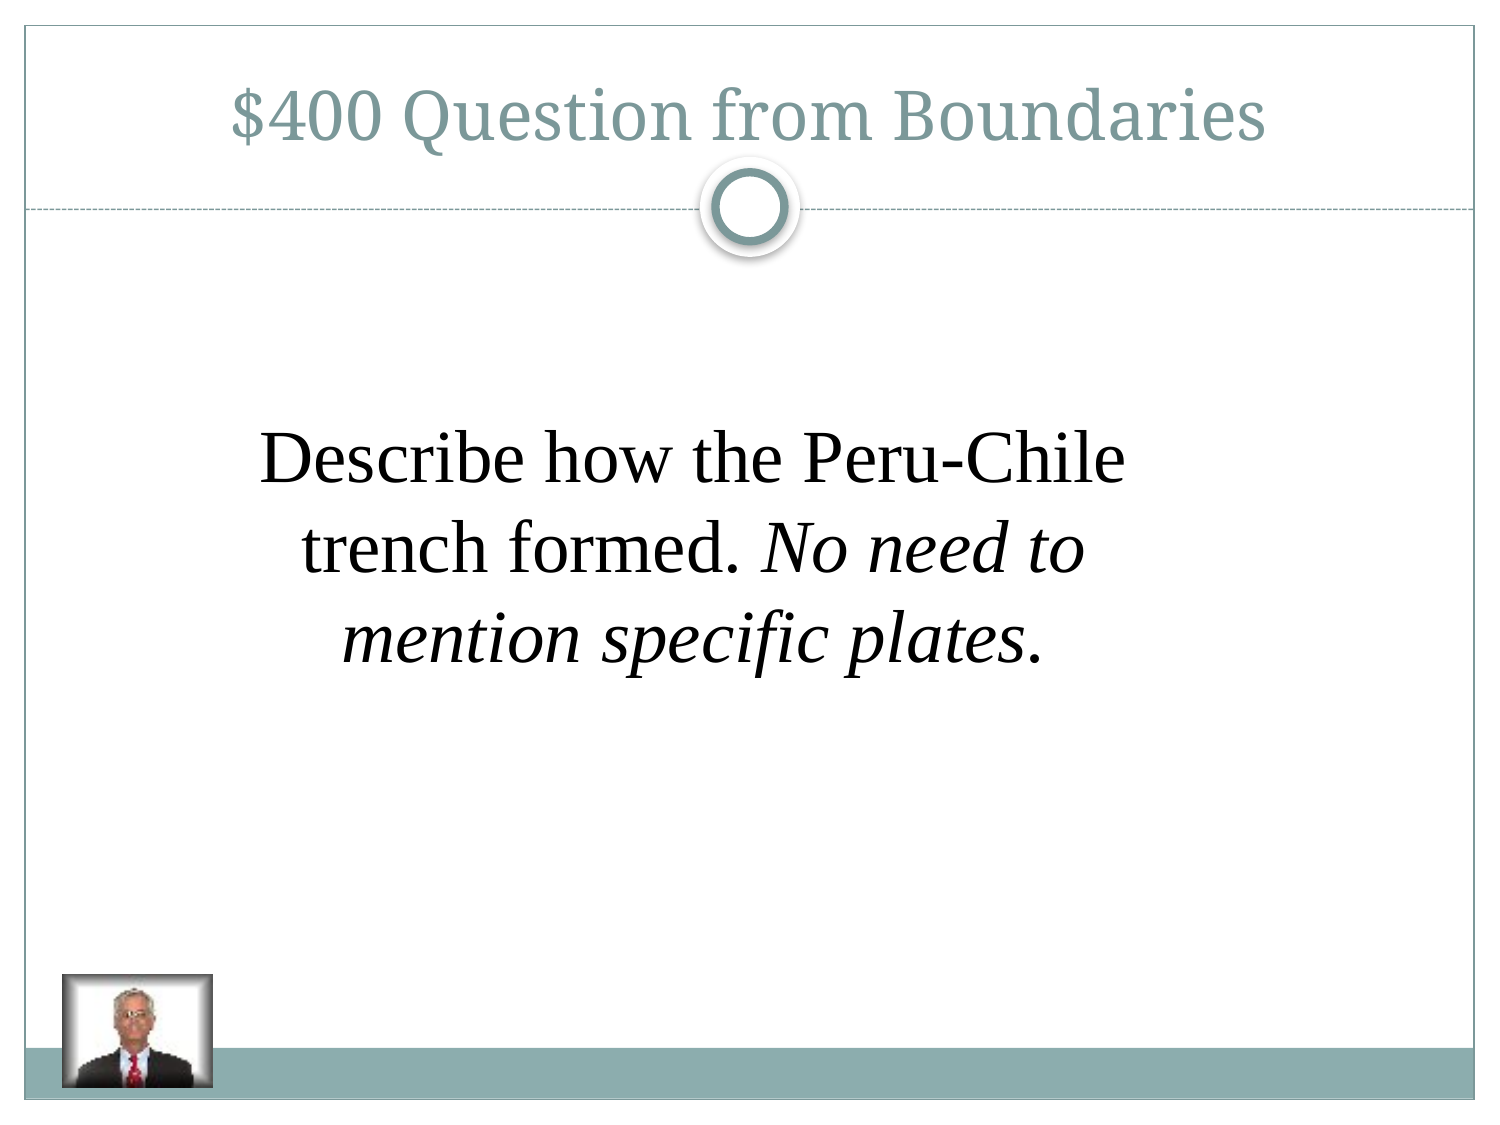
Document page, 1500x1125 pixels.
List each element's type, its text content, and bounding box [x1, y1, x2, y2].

text_box Describe how the Peru-Chile trench formed. No need to mention specific plates. [199, 399, 1188, 685]
title $400 Question from Boundaries [49, 37, 1450, 162]
picture [62, 974, 213, 1088]
